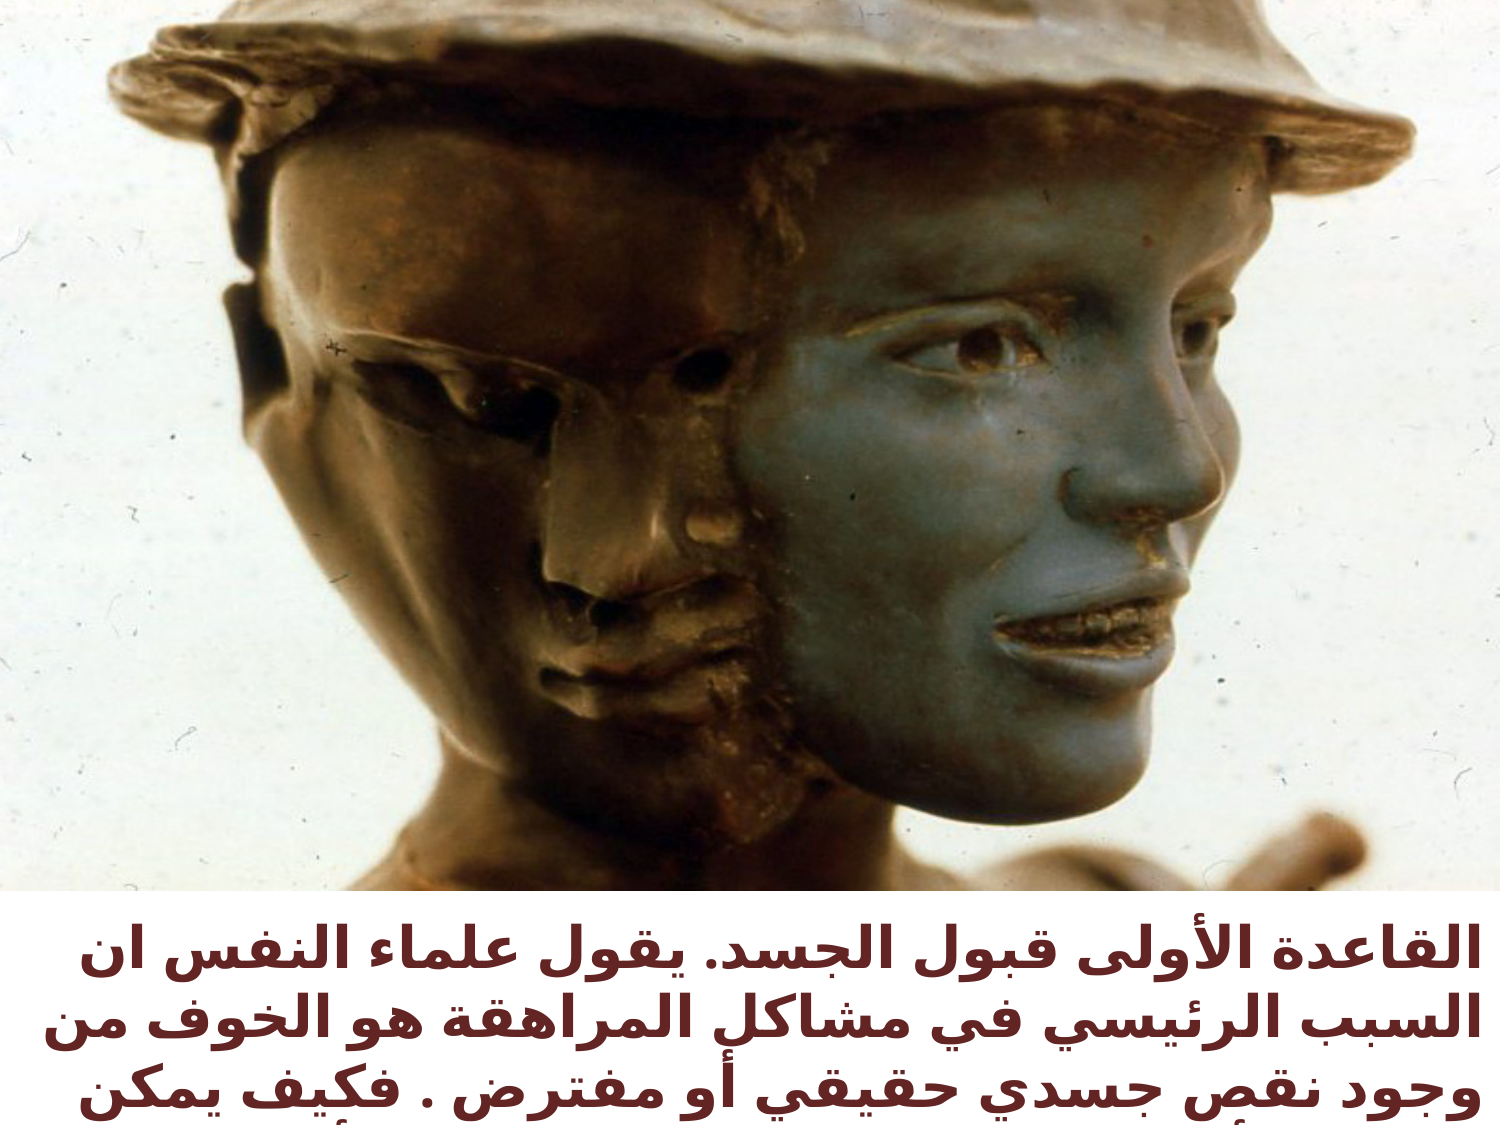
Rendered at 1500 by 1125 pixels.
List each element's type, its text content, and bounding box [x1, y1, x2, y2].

text_box القاعدة الأولى قبول الجسد. يقول علماء النفس ان السبب الرئيسي في مشاكل المراهقة هو الخوف من وجود نقص جسدي حقيقي أو مفترض . فكيف يمكن للآخرين أن يقبلوا بنا اذا كنا نحن لا نقبل بأنفسنا [0, 902, 1500, 1125]
picture [0, 0, 1500, 891]
